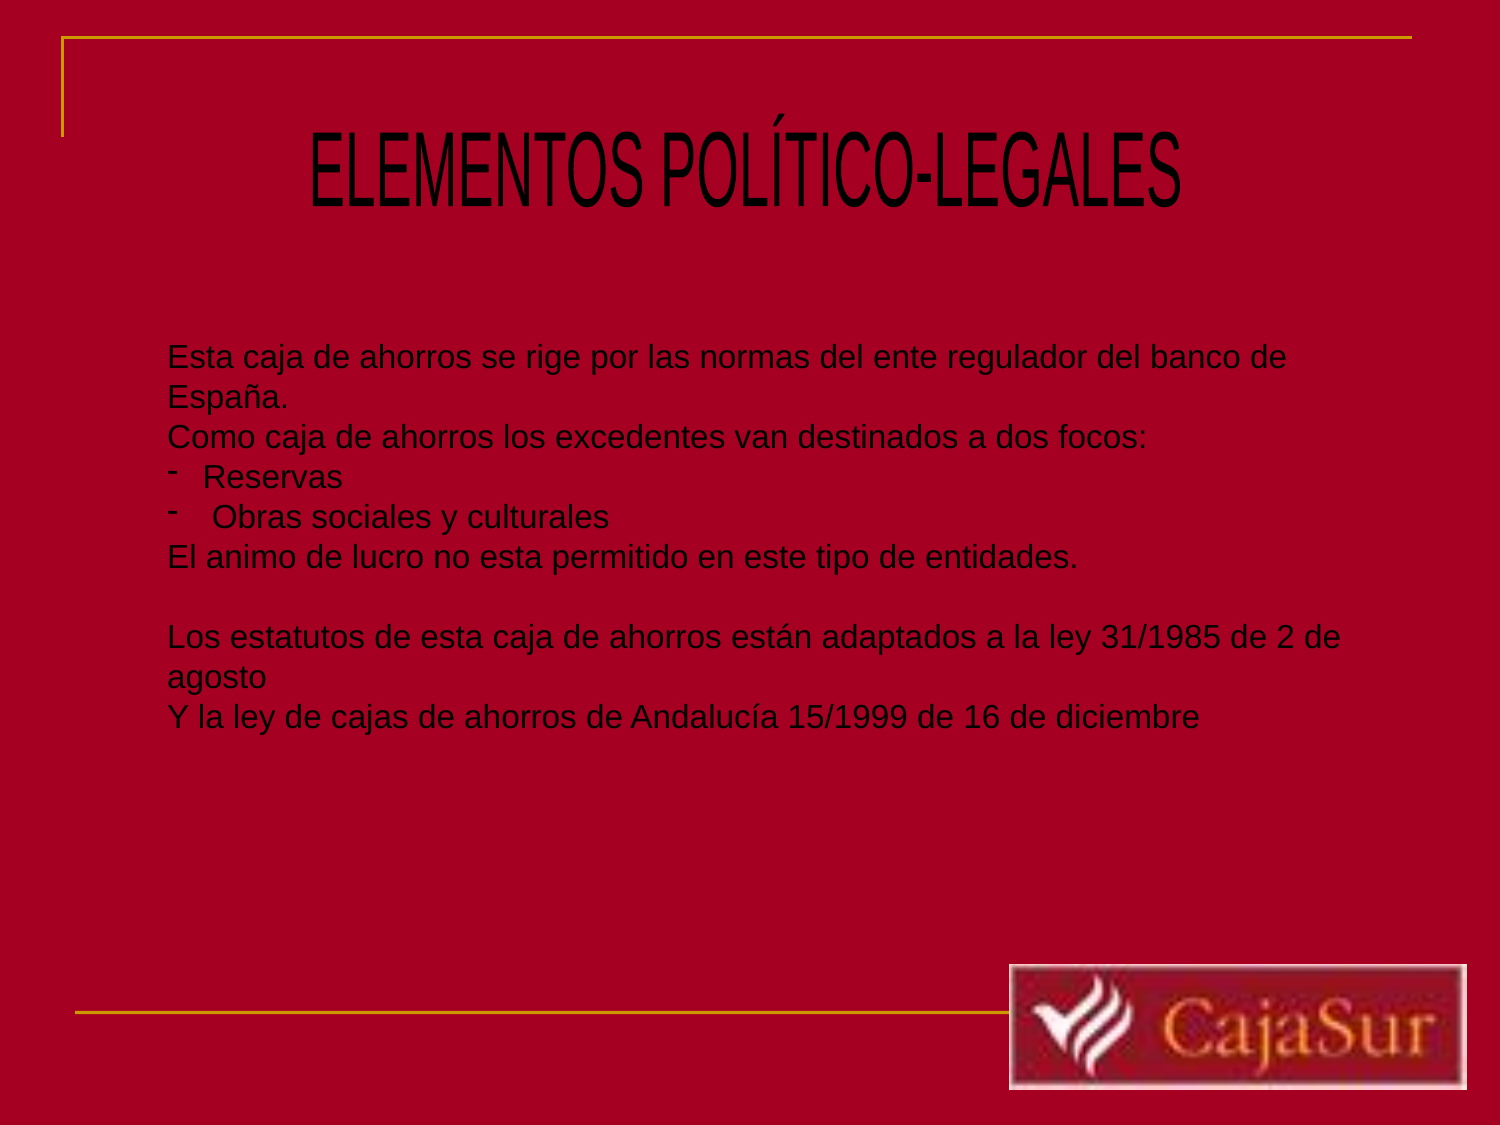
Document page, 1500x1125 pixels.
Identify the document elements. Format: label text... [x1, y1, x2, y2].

picture [1009, 963, 1467, 1091]
text_box Esta caja de ahorros se rige por las normas del ente regulador del banco de España. Como caja de ahorros los excedentes van destinados a dos focos: Reservas Obras sociales y culturales El animo de lucro no esta permitido en este tipo de entidades. Los estatutos de esta caja de ahorros están adaptados a la ley 31/1985 de 2 de agosto Y la ley de cajas de ahorros de Andalucía 15/1999 de 16 de diciembre [152, 328, 1360, 822]
